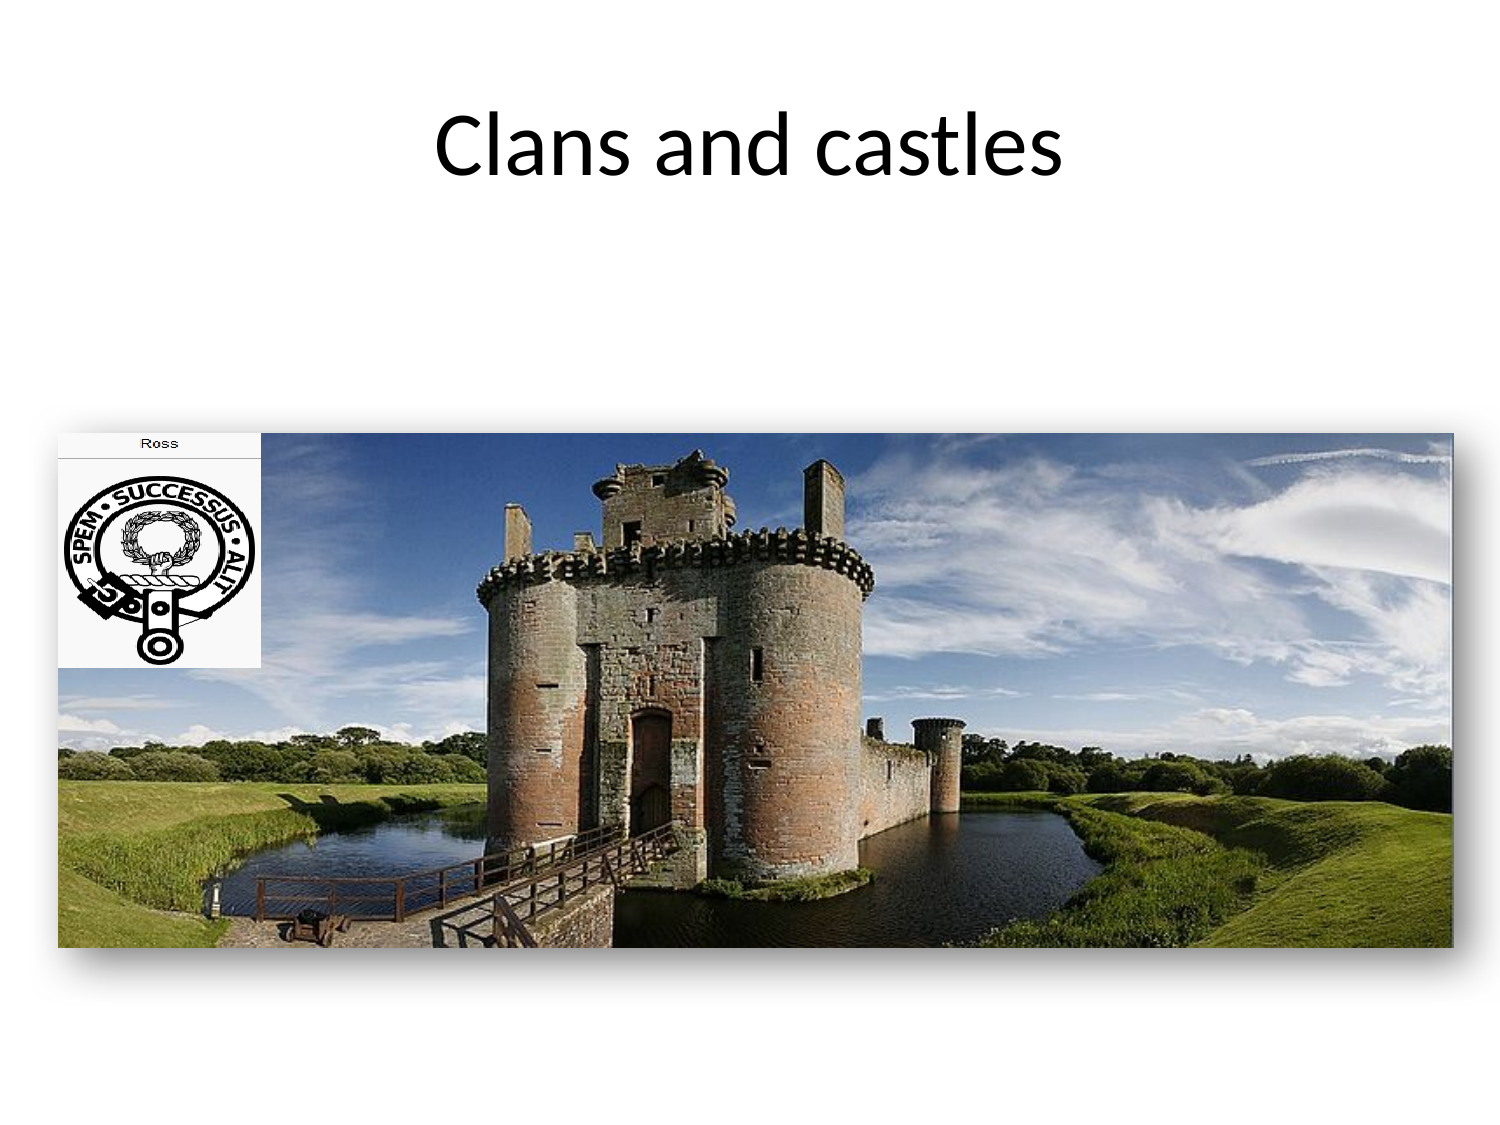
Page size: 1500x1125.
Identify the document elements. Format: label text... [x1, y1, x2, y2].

picture [58, 433, 1454, 948]
title Clans and castles [75, 45, 1425, 233]
